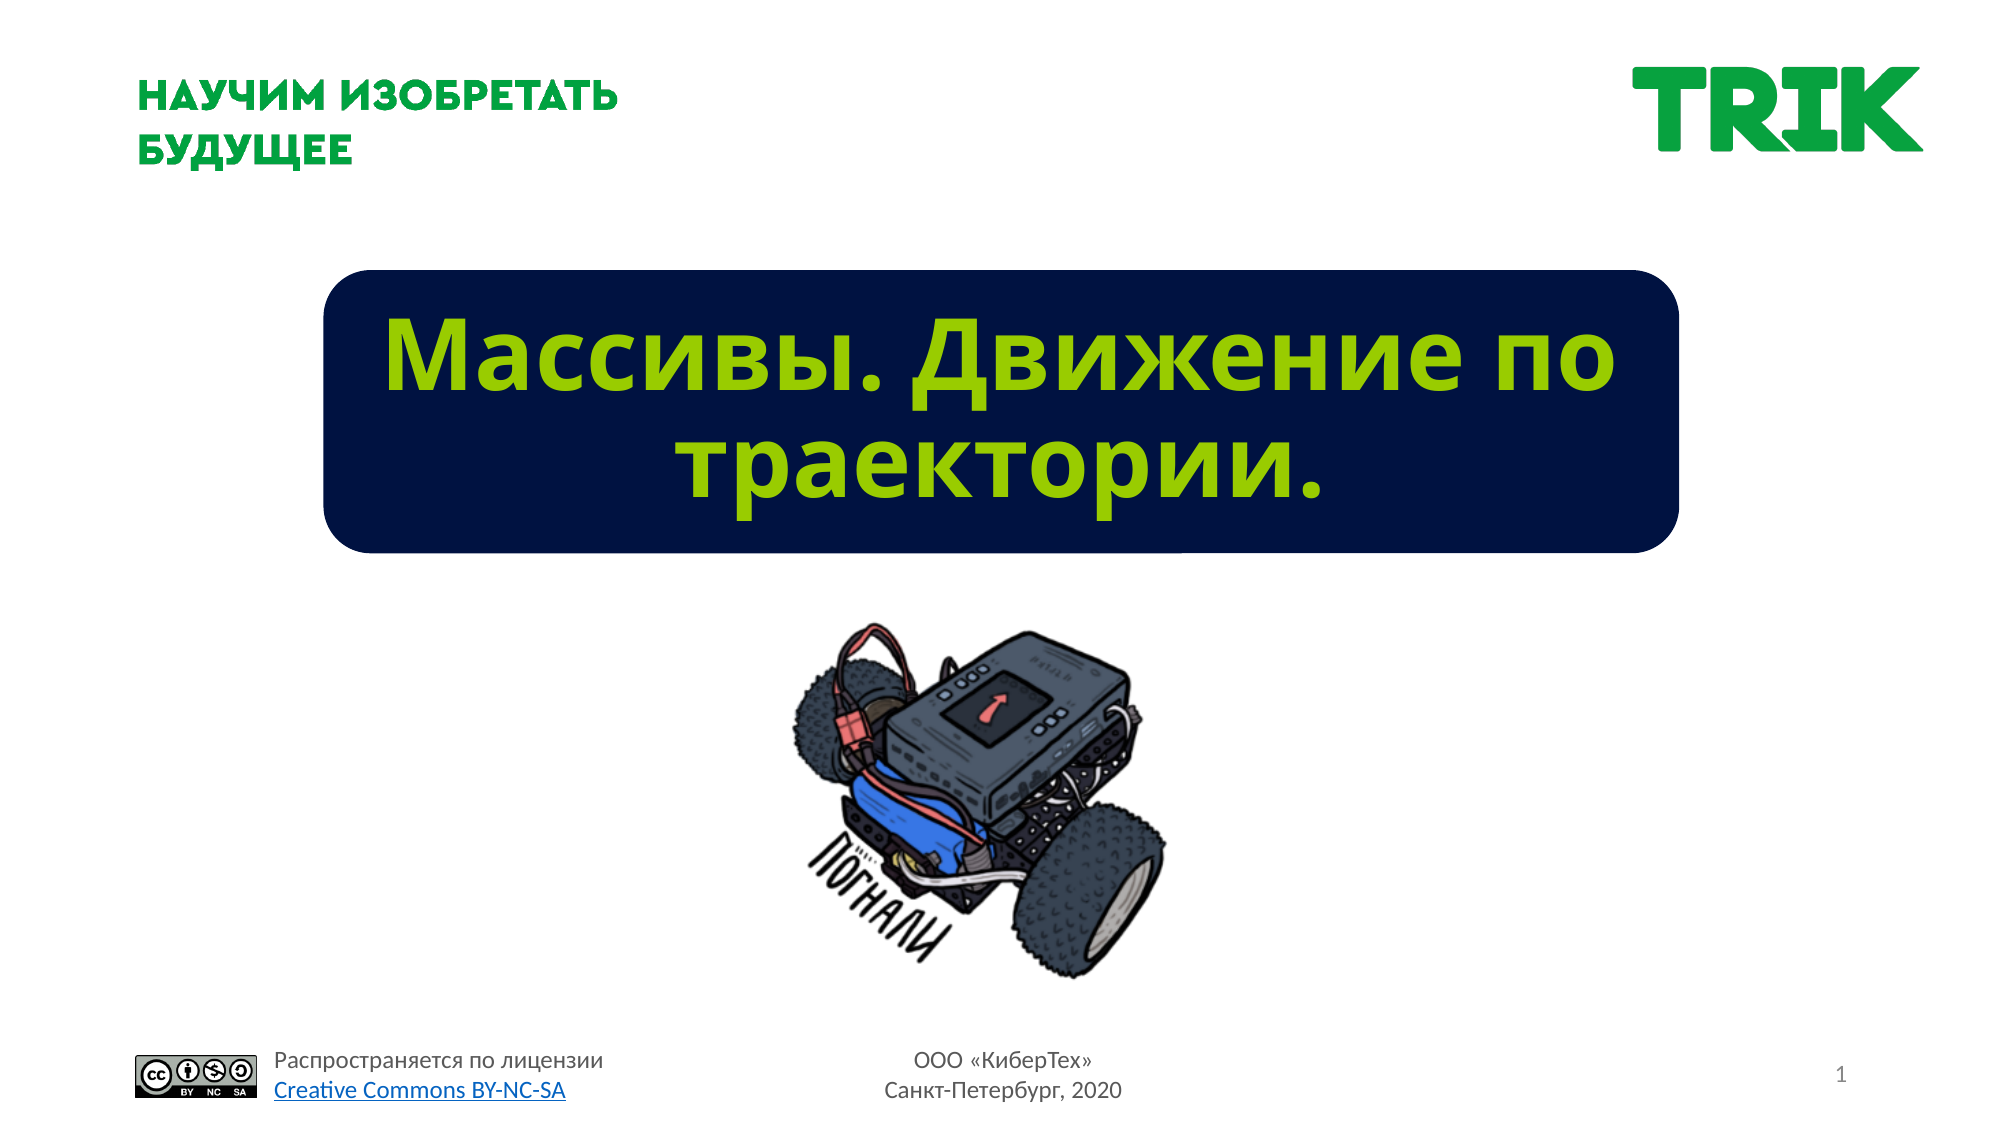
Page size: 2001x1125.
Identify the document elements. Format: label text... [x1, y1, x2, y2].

picture [1631, 64, 1924, 154]
text_box Массивы. Движение по траектории. [322, 383, 1678, 527]
picture [135, 1055, 257, 1098]
picture [743, 527, 1256, 1031]
picture [137, 78, 618, 171]
text_box 1 [1412, 1042, 1863, 1103]
